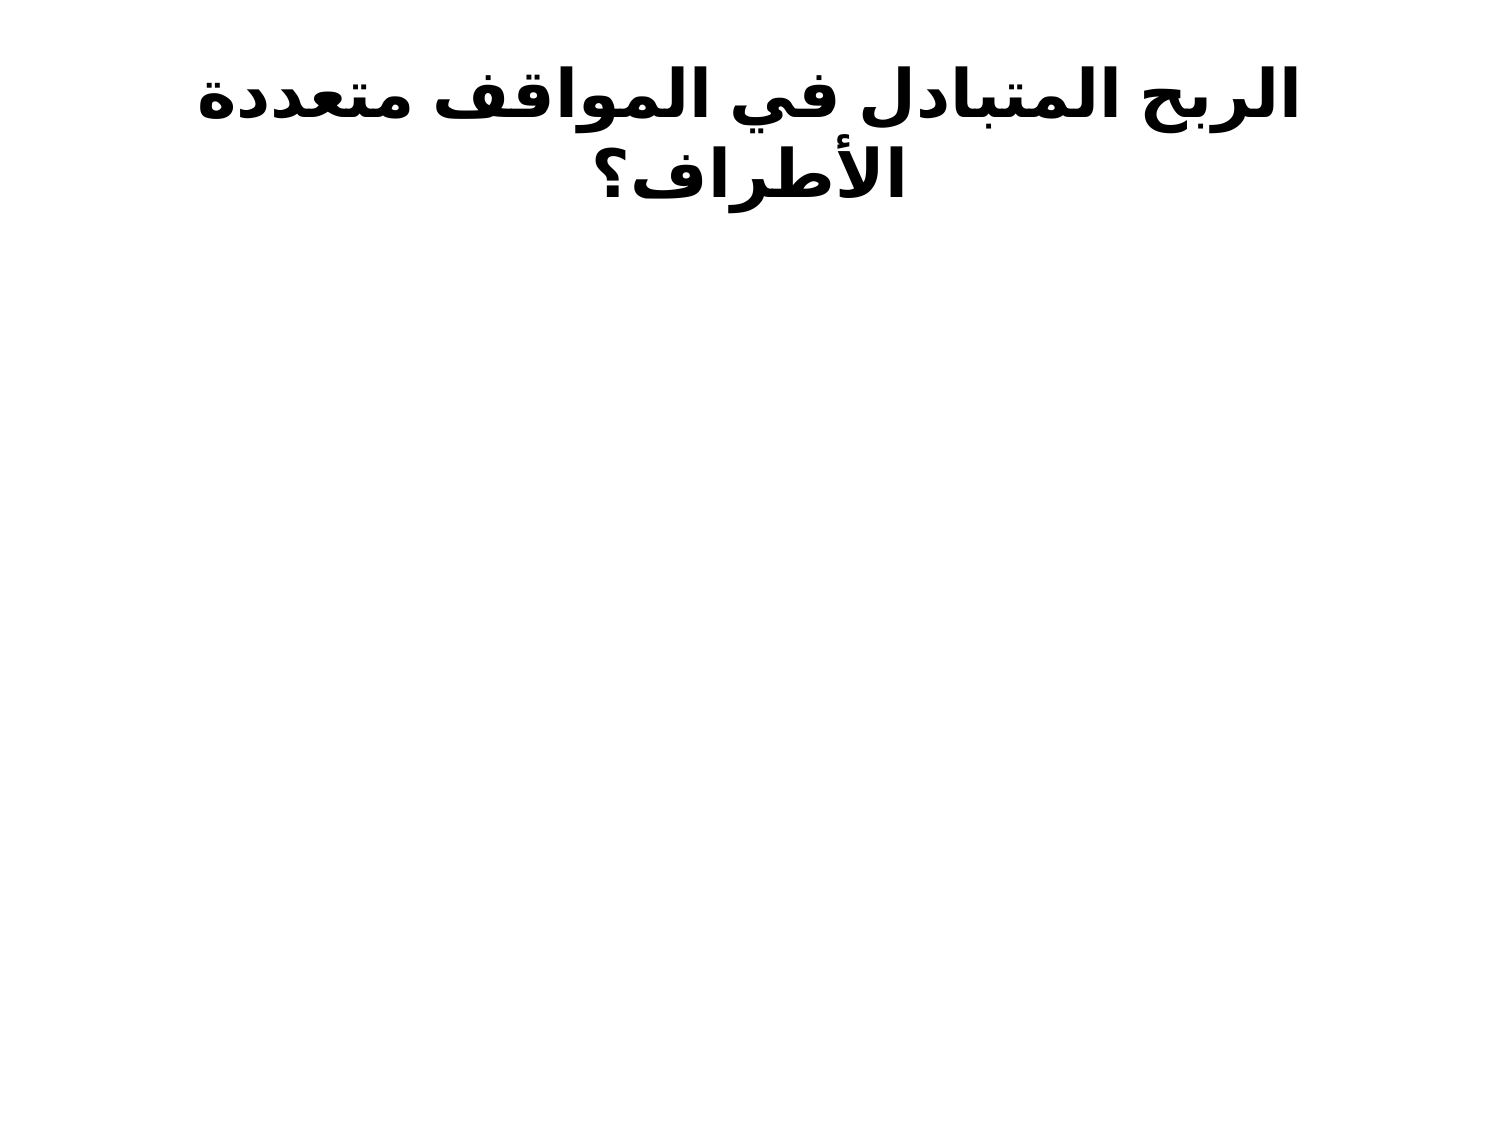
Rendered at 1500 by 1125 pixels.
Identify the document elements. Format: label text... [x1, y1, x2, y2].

title الربح المتبادل في المواقف متعددة الأطراف؟ [75, 37, 1425, 225]
